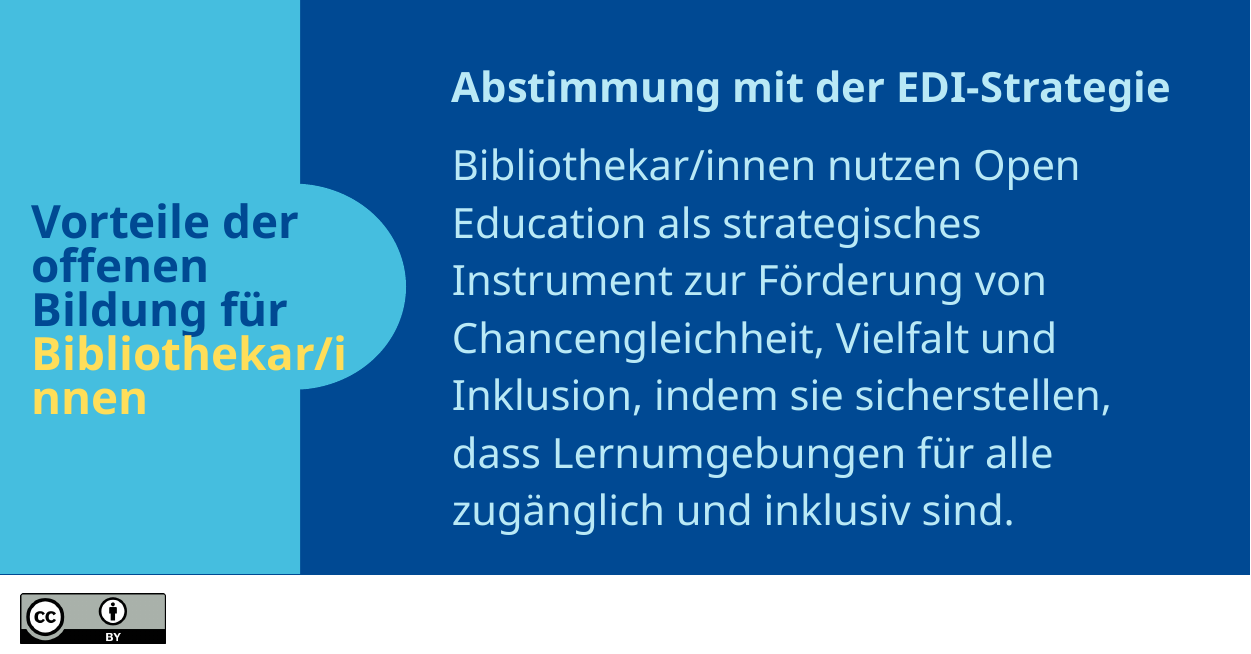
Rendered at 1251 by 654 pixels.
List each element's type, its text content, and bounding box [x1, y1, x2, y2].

picture [20, 592, 166, 645]
text_box [361, 204, 407, 370]
text_box [0, 582, 1250, 654]
text_box Abstimmung mit der EDI-Strategie Bibliothekar/innen nutzen Open Education als strategisches Instrument zur Förderung von Chancengleichheit, Vielfalt und Inklusion, indem sie sicherstellen, dass Lernumgebungen für alle zugänglich und inklusiv sind. [439, 40, 1202, 547]
text_box [0, 0, 301, 574]
text_box [252, 183, 336, 191]
text_box Vorteile der offenen Bildung für Bibliothekar/innen [19, 191, 361, 436]
